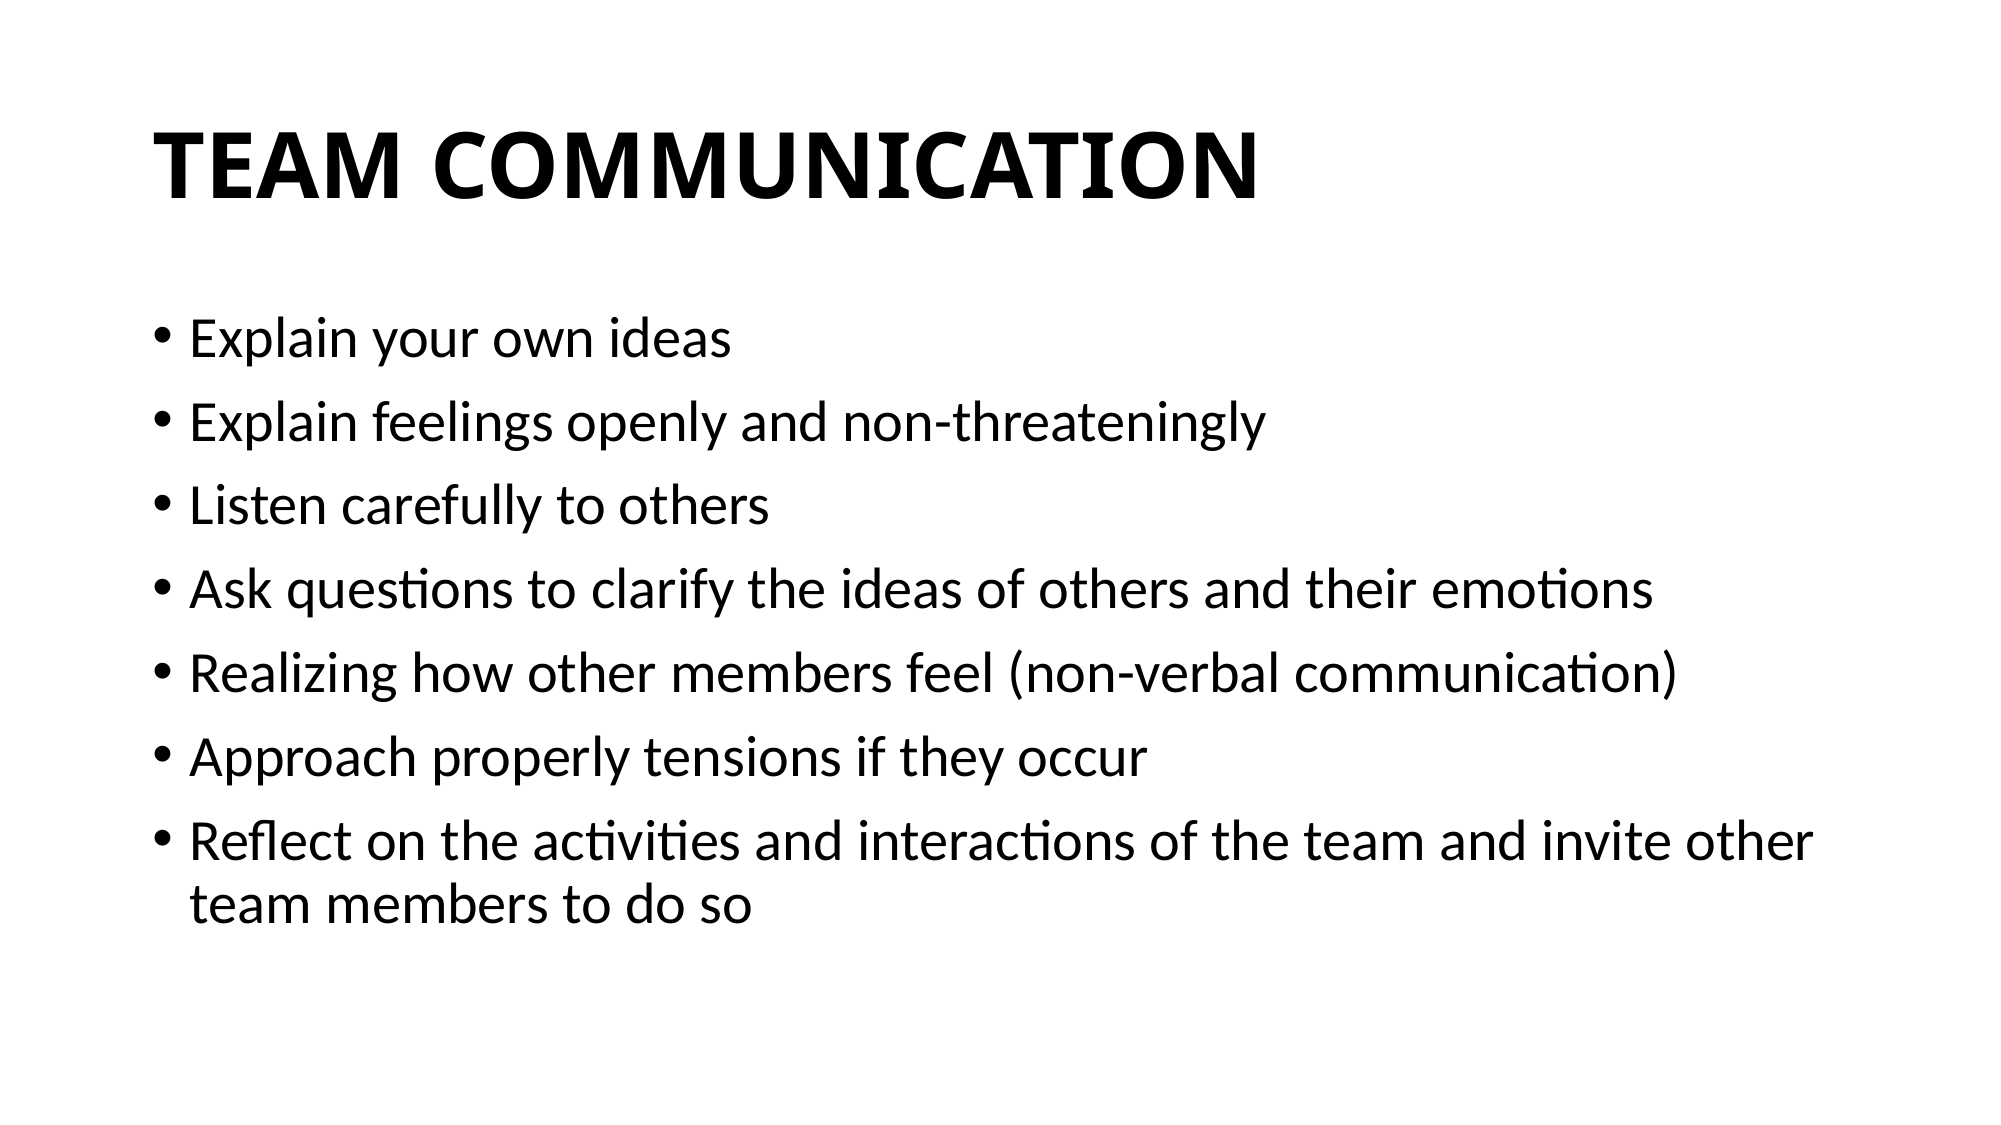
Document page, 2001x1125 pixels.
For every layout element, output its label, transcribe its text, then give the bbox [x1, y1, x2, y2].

title TEAM COMMUNICATION [137, 59, 1863, 278]
list Explain your own ideas Explain feelings openly and non-threateningly Listen carefully to others Ask questions to clarify the ideas of others and their emotions Realizing how other members feel (non-verbal communication) Approach properly tensions if they occur Reflect on the activities and interactions of the team and invite other team members to do so [137, 299, 1863, 1014]
